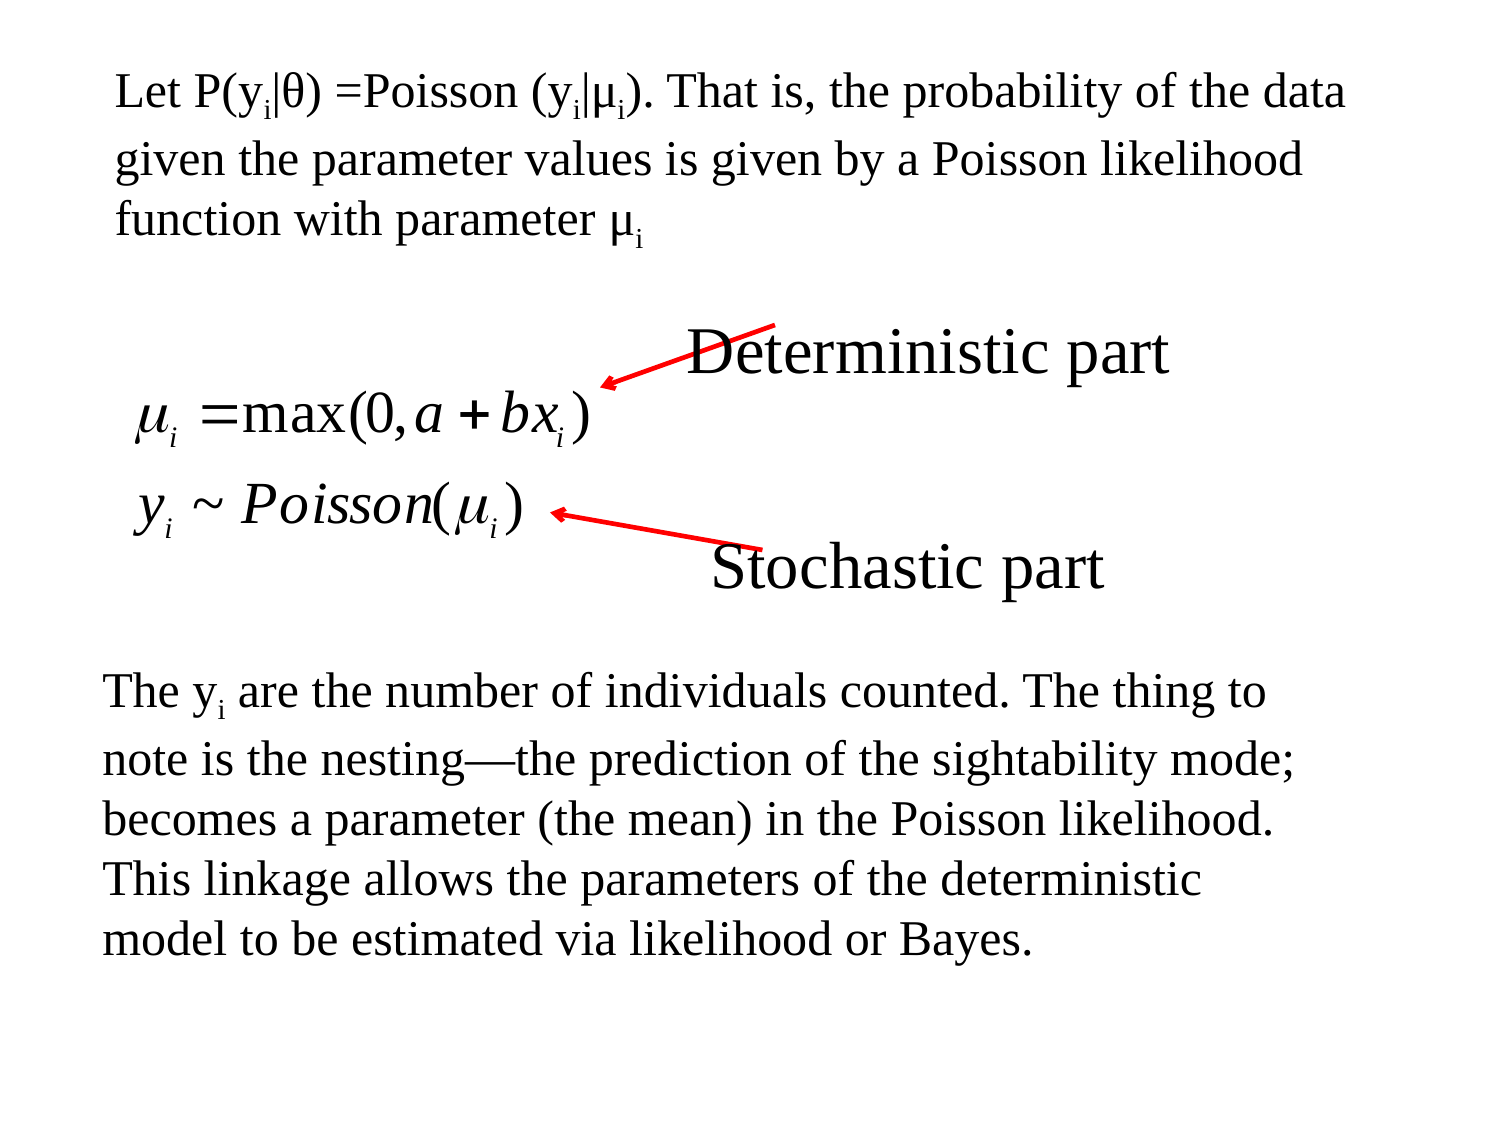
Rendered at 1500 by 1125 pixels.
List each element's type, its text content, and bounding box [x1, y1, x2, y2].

text_box The yi are the number of individuals counted. The thing to note is the nesting—the prediction of the sightability mode; becomes a parameter (the mean) in the Poisson likelihood. This linkage allows the parameters of the deterministic model to be estimated via likelihood or Bayes. [87, 649, 1350, 973]
text_box Stochastic part [695, 514, 1121, 610]
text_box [599, 324, 776, 388]
text_box Deterministic part [672, 299, 1187, 395]
text_box Let P(yi|θ) =Poisson (yi|μi). That is, the probability of the data given the parameter values is given by a Poisson likelihood function with parameter μi [99, 49, 1363, 262]
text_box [124, 374, 600, 551]
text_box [549, 512, 763, 551]
